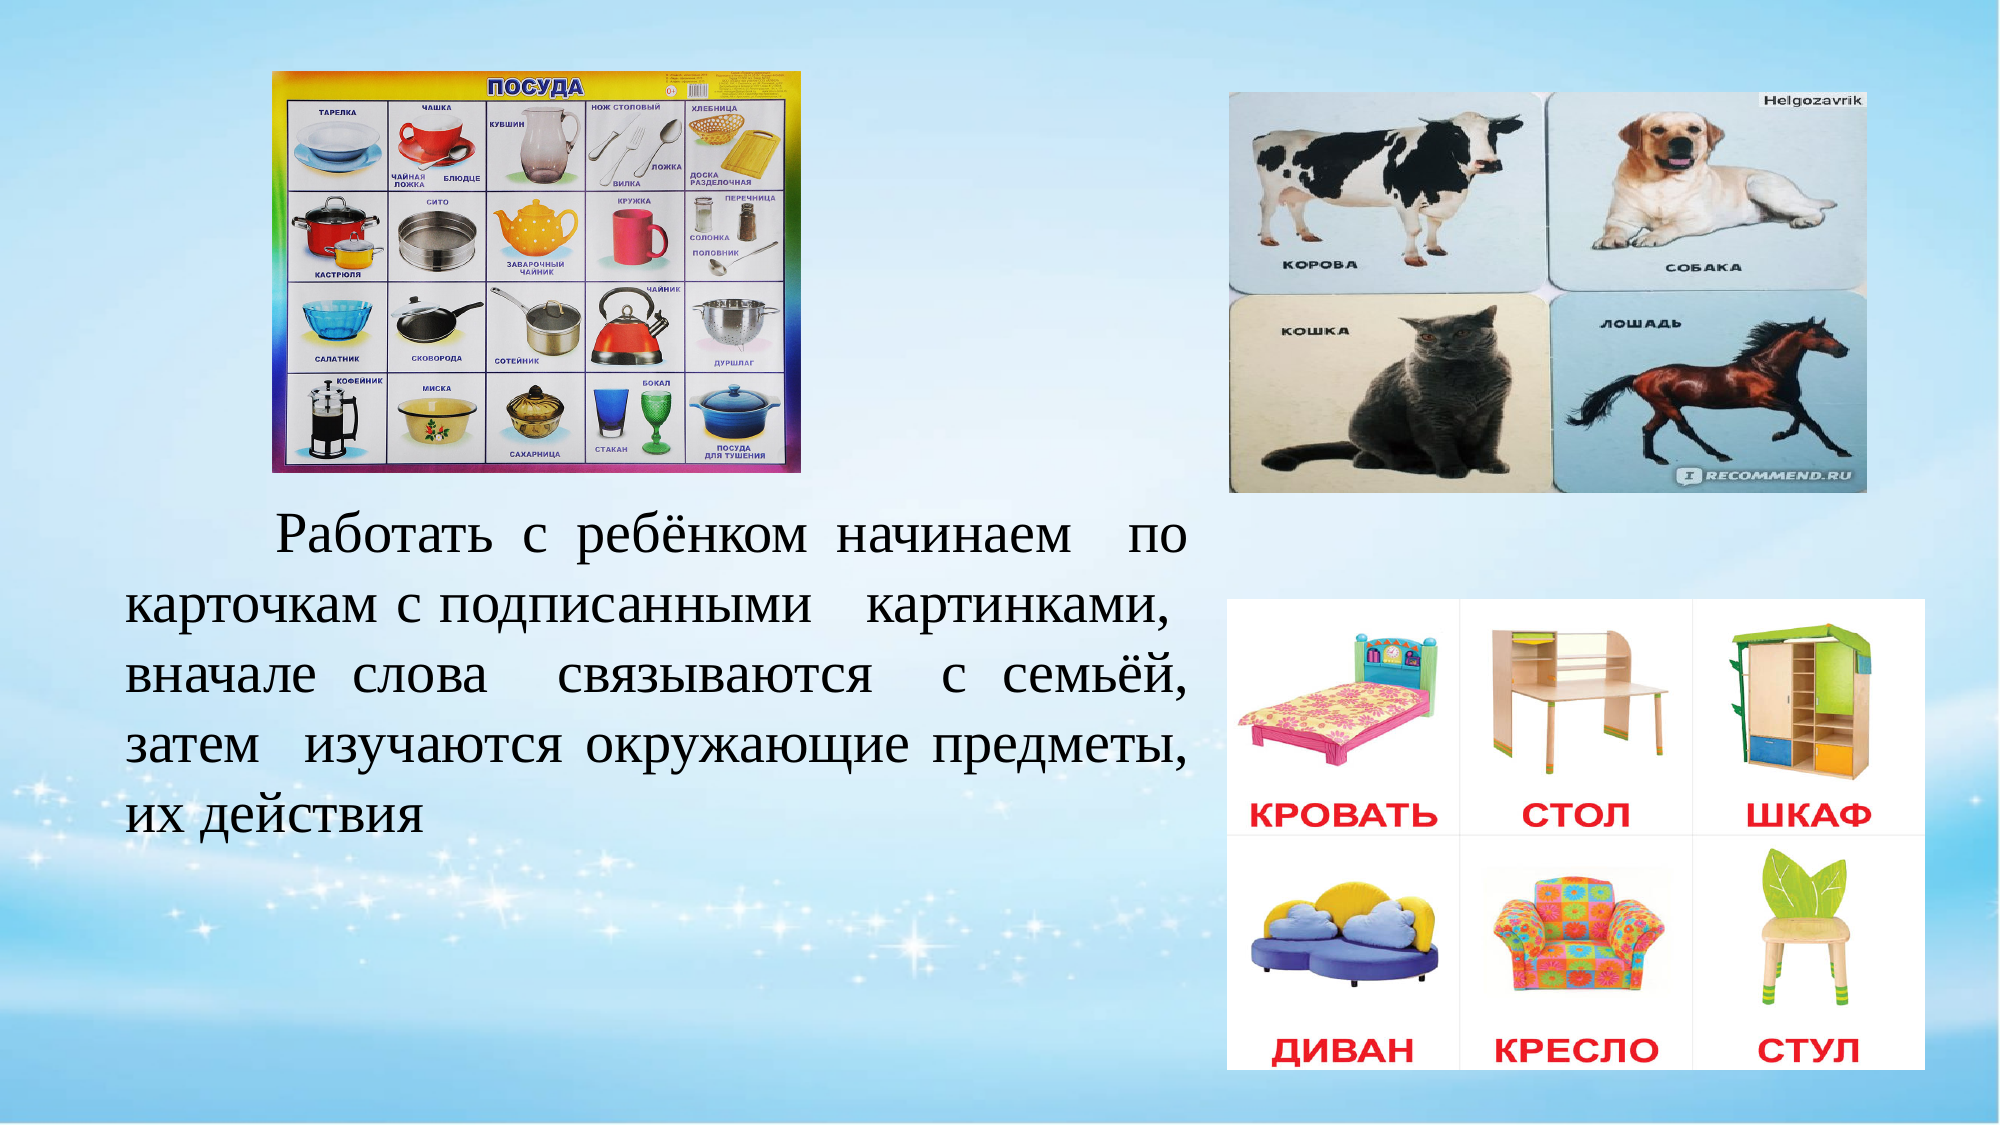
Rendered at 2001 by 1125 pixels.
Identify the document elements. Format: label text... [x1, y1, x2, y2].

picture [1227, 599, 1925, 1070]
picture [1229, 92, 1867, 493]
text_box Работать с ребёнком начинаем по карточкам с подписанными картинками, вначале слова связываются с семьёй, затем изучаются окружающие предметы, их действия [110, 486, 1205, 852]
picture [272, 71, 801, 473]
